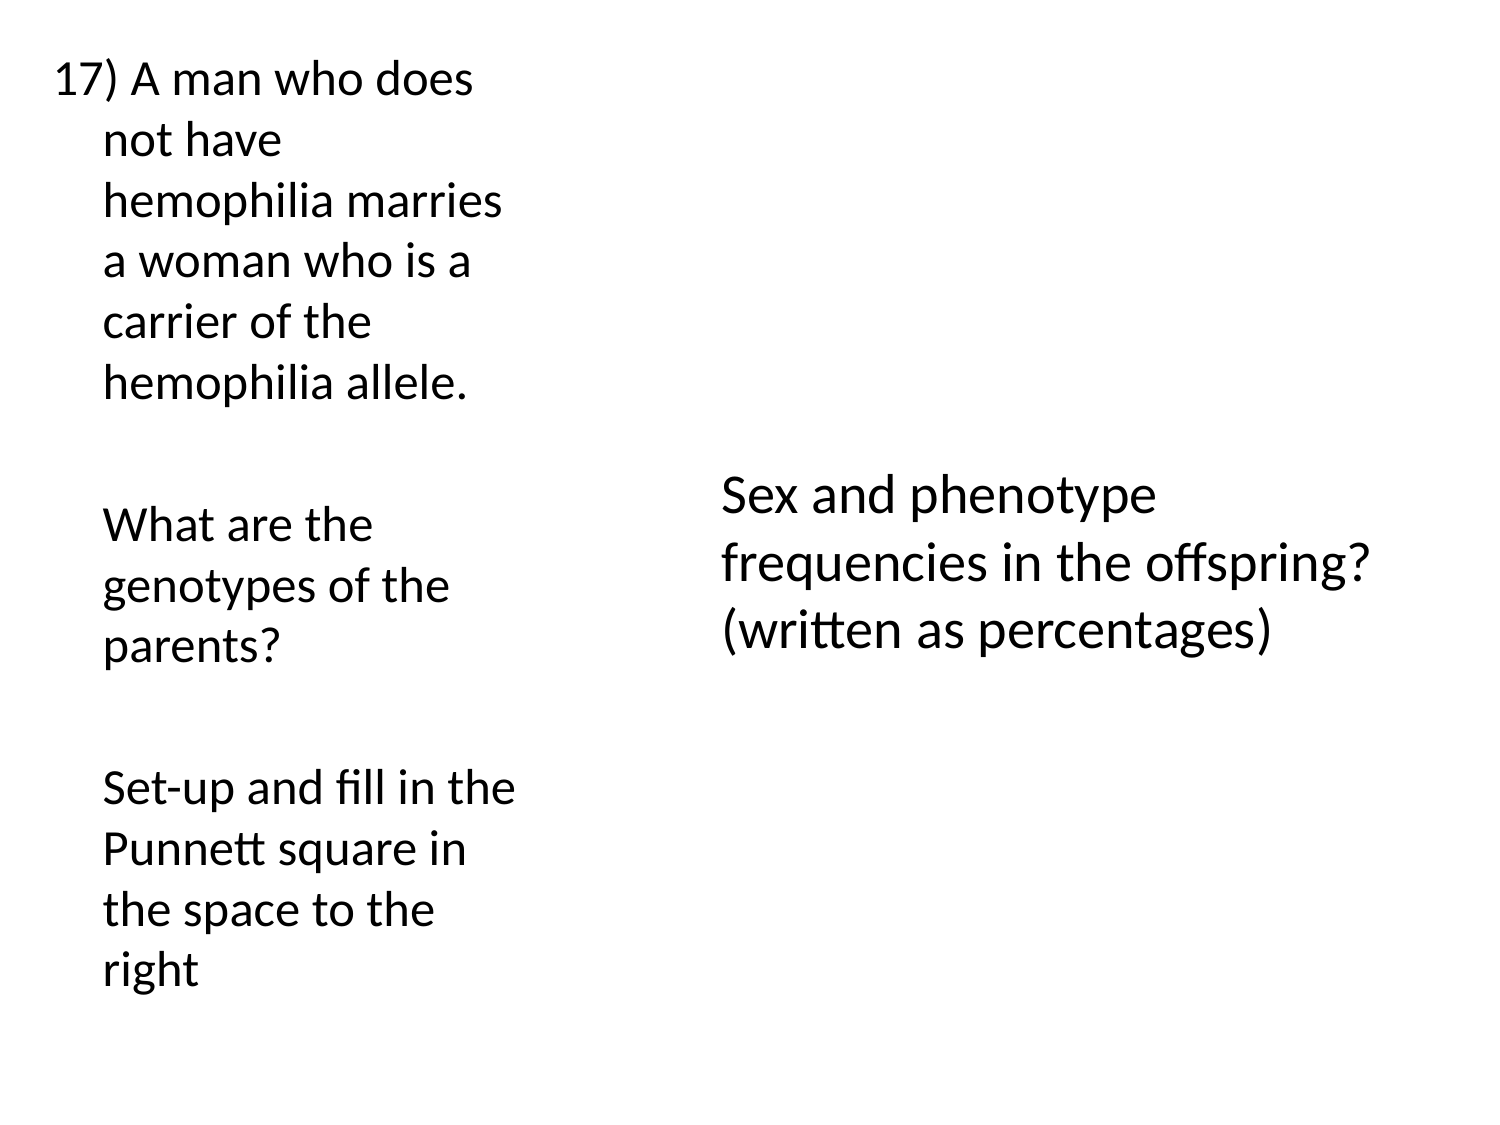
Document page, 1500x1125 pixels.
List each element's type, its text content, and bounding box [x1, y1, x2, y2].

text_box Sex and phenotype frequencies in the offspring? (written as percentages) [650, 450, 1438, 713]
list 17) A man who does not have hemophilia marries a woman who is a carrier of the hemophilia allele. What are the genotypes of the parents? Set-up and fill in the Punnett square in the space to the right [37, 37, 538, 1025]
